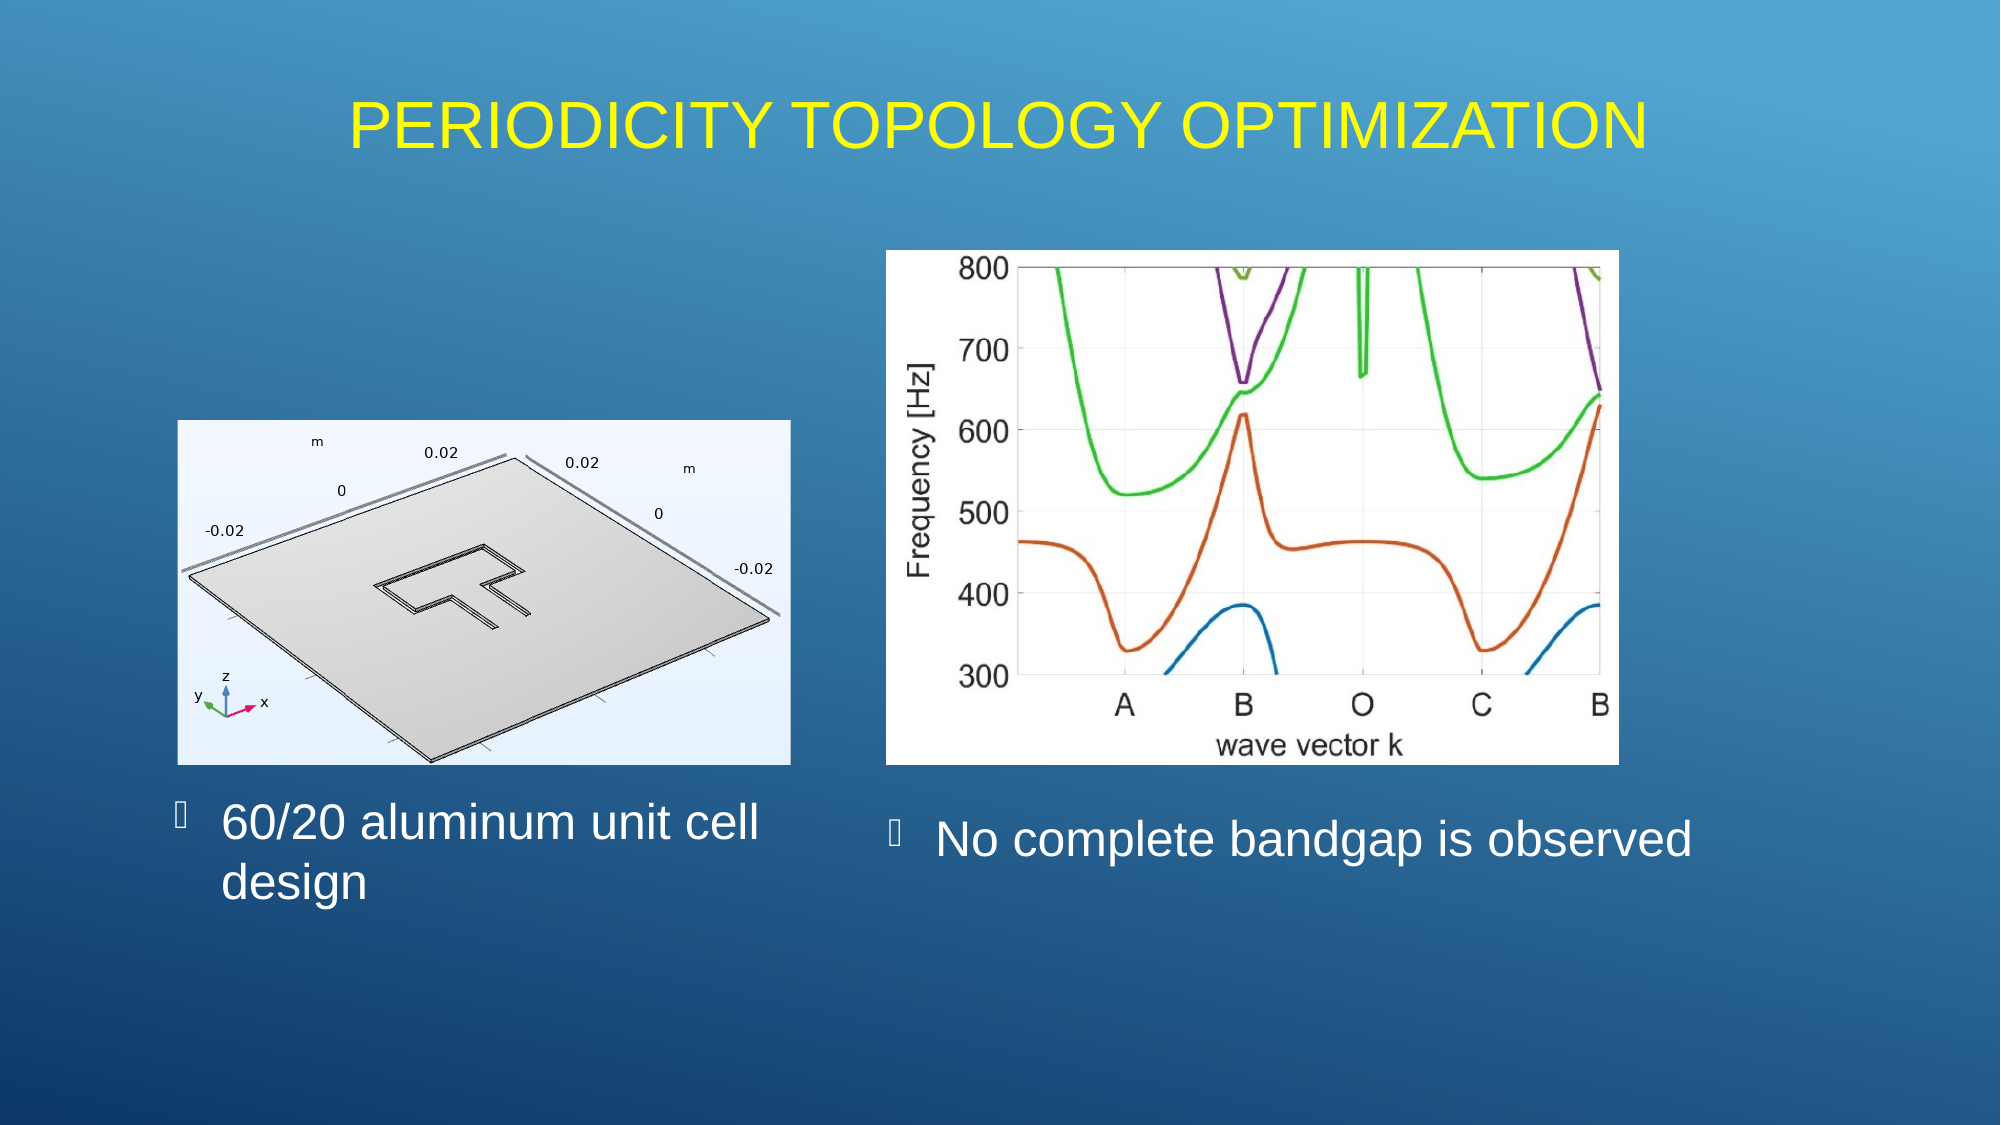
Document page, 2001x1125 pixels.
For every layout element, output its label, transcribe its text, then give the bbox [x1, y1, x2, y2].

text_box 60/20 aluminum unit cell design [159, 781, 791, 918]
title Periodicity topology optimization [327, 23, 1673, 222]
text_box No complete bandgap is observed [873, 781, 1747, 892]
picture [177, 420, 791, 765]
picture [885, 250, 1620, 765]
